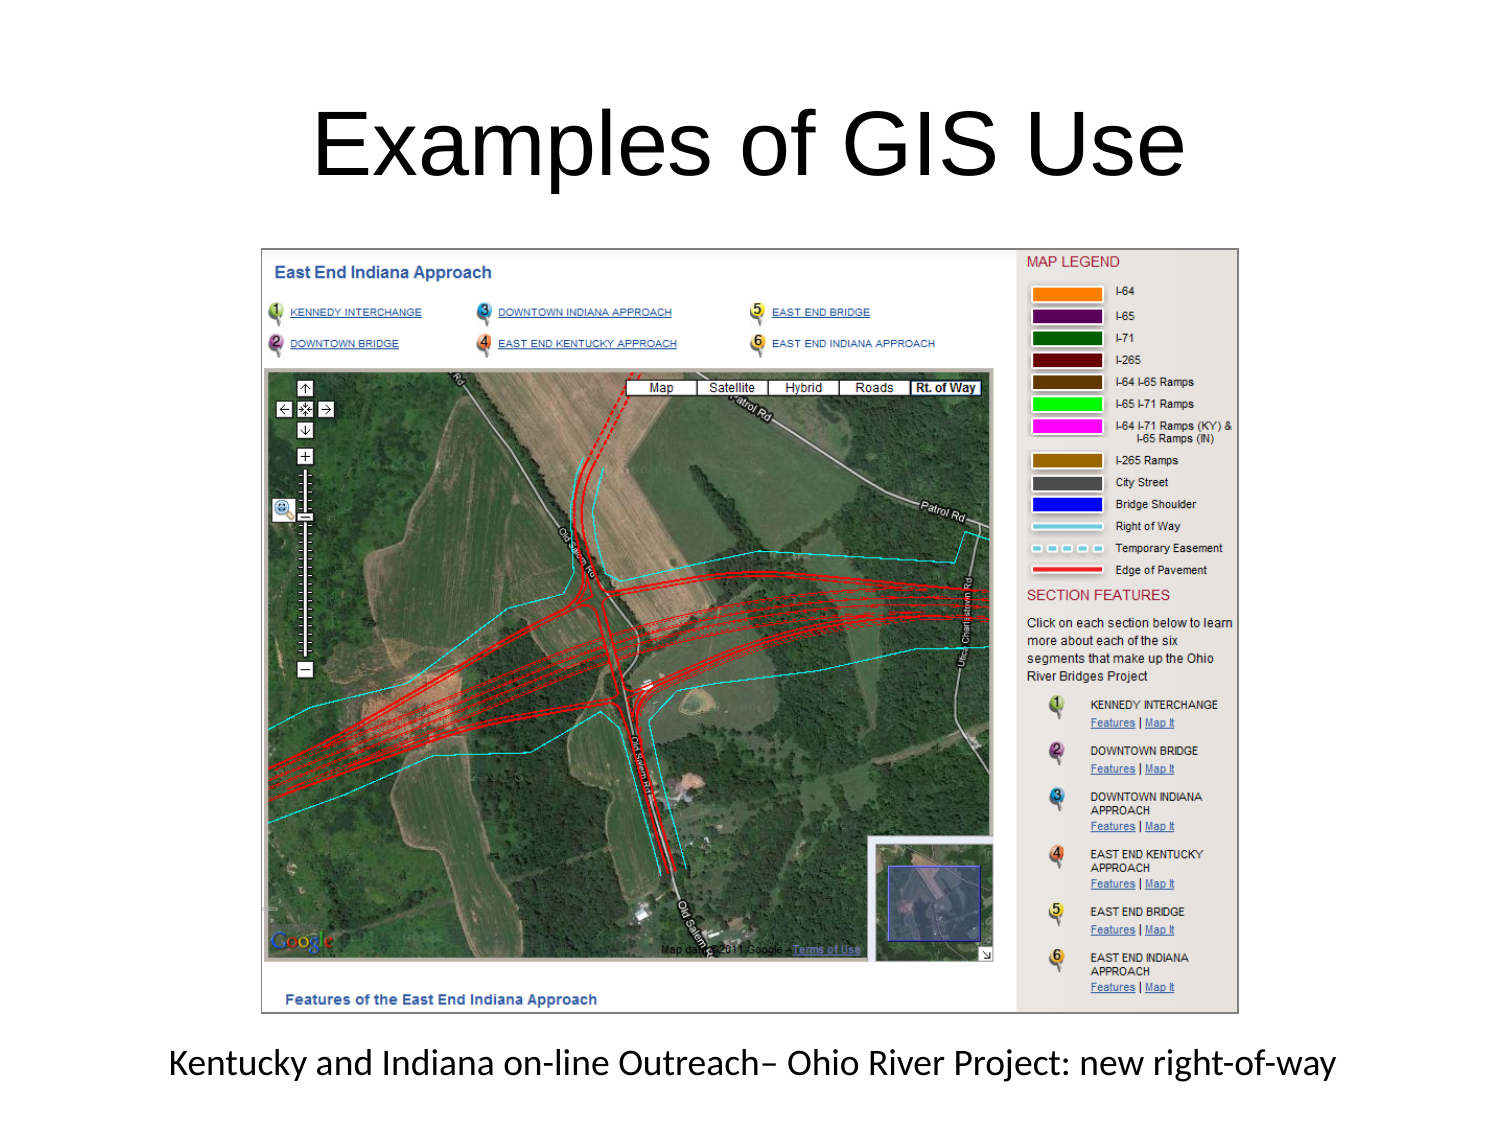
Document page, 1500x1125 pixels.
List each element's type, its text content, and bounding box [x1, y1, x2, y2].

text_box Kentucky and Indiana on-line Outreach– Ohio River Project: new right-of-way [130, 1030, 1368, 1091]
picture [262, 249, 1238, 1013]
title Examples of GIS Use [75, 45, 1425, 233]
